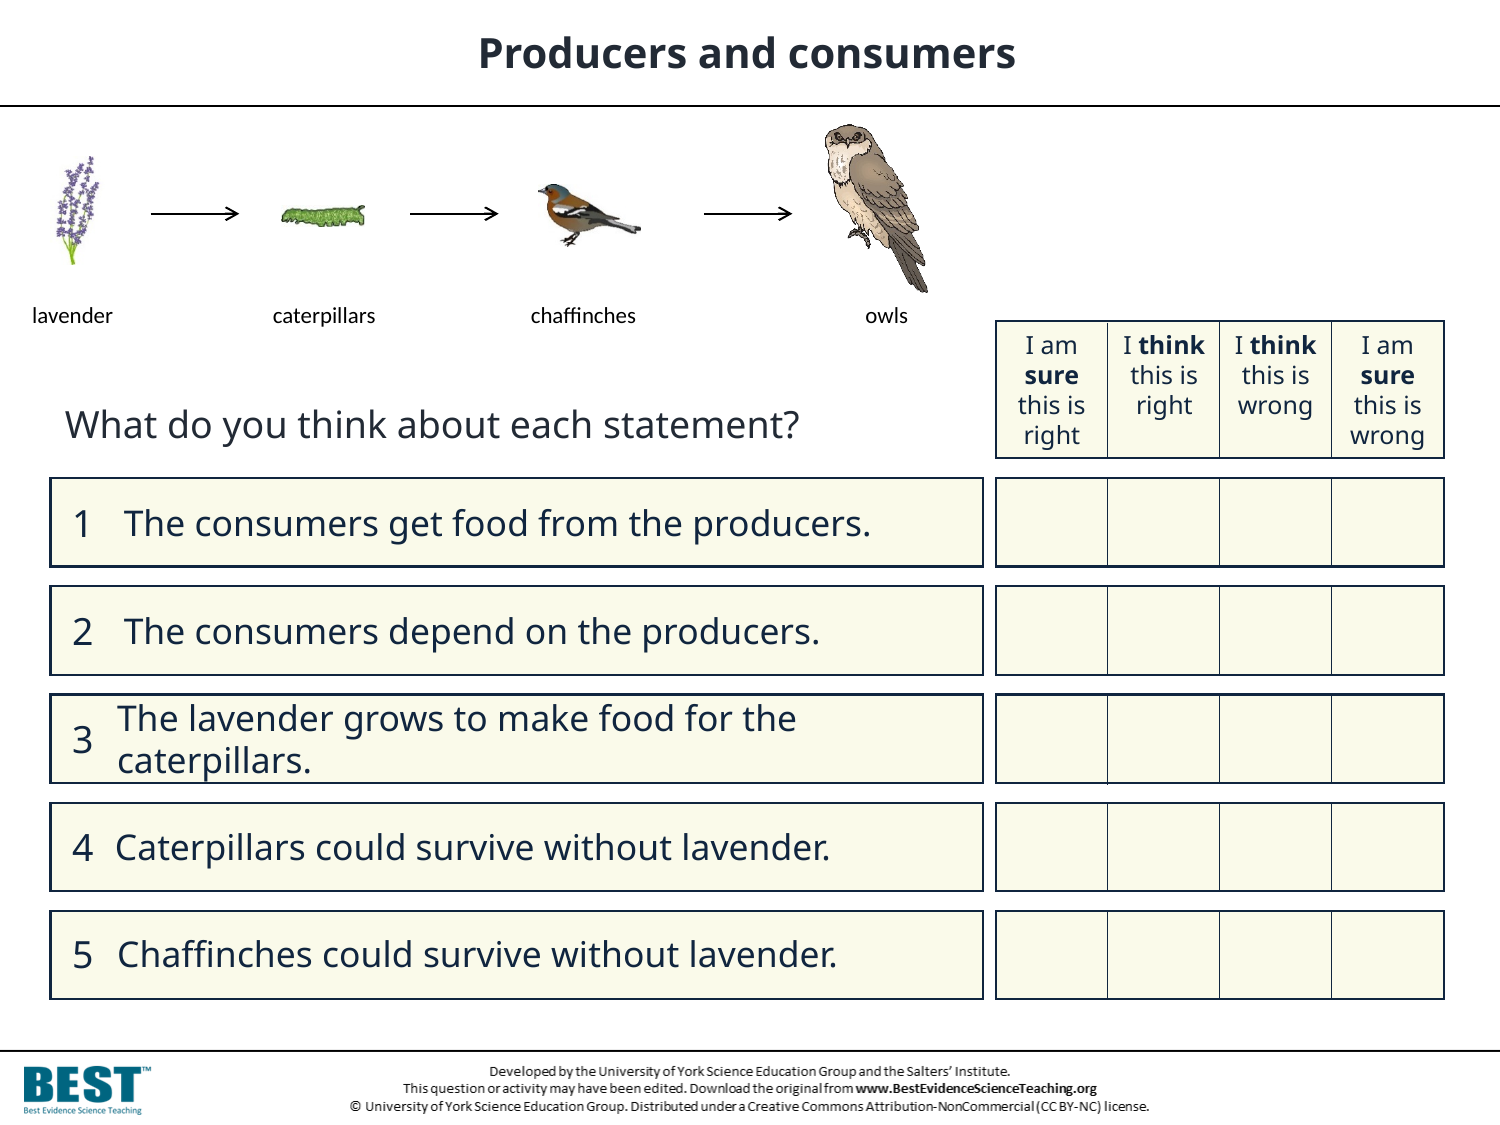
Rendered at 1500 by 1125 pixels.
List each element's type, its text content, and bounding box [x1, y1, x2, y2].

text_box Producers and consumers [23, 4, 1471, 99]
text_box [995, 321, 1444, 459]
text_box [995, 802, 1444, 892]
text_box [995, 477, 1444, 568]
picture [0, 105, 1500, 1125]
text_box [995, 694, 1444, 785]
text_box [995, 586, 1444, 676]
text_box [0, 124, 961, 339]
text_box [995, 910, 1444, 1001]
